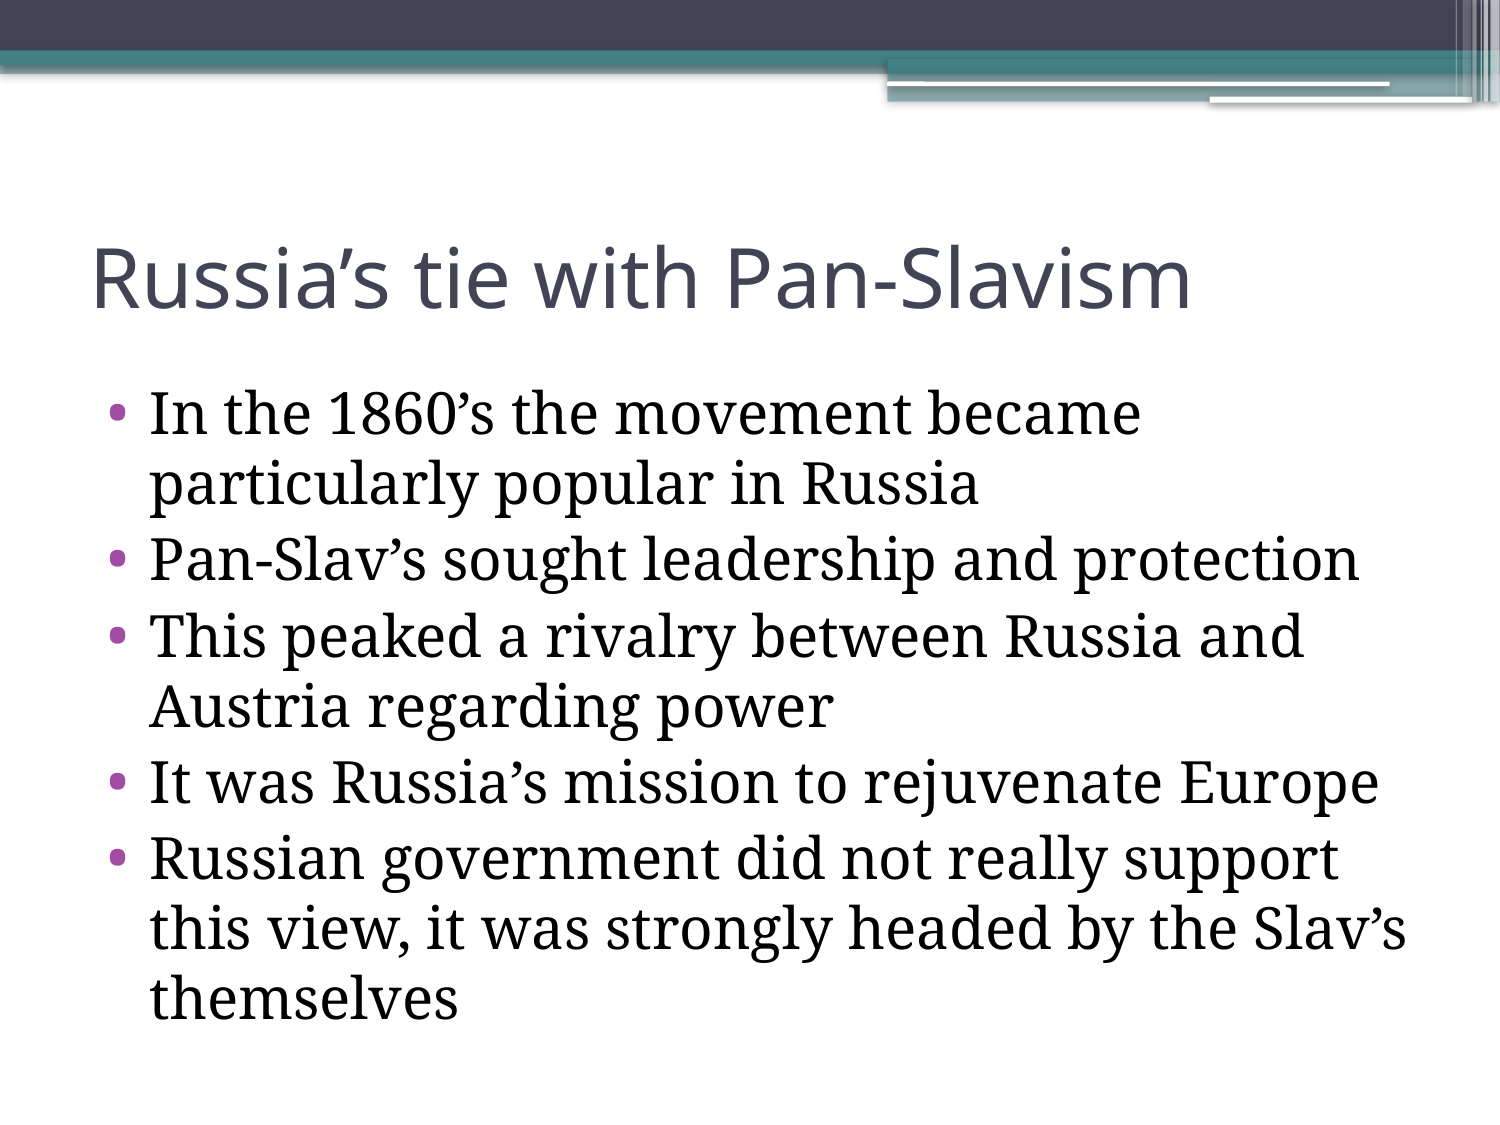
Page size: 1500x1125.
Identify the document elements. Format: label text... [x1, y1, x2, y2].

title Russia’s tie with Pan-Slavism [75, 187, 1425, 363]
list In the 1860’s the movement became particularly popular in Russia Pan-Slav’s sought leadership and protection This peaked a rivalry between Russia and Austria regarding power It was Russia’s mission to rejuvenate Europe Russian government did not really support this view, it was strongly headed by the Slav’s themselves [75, 368, 1425, 1079]
